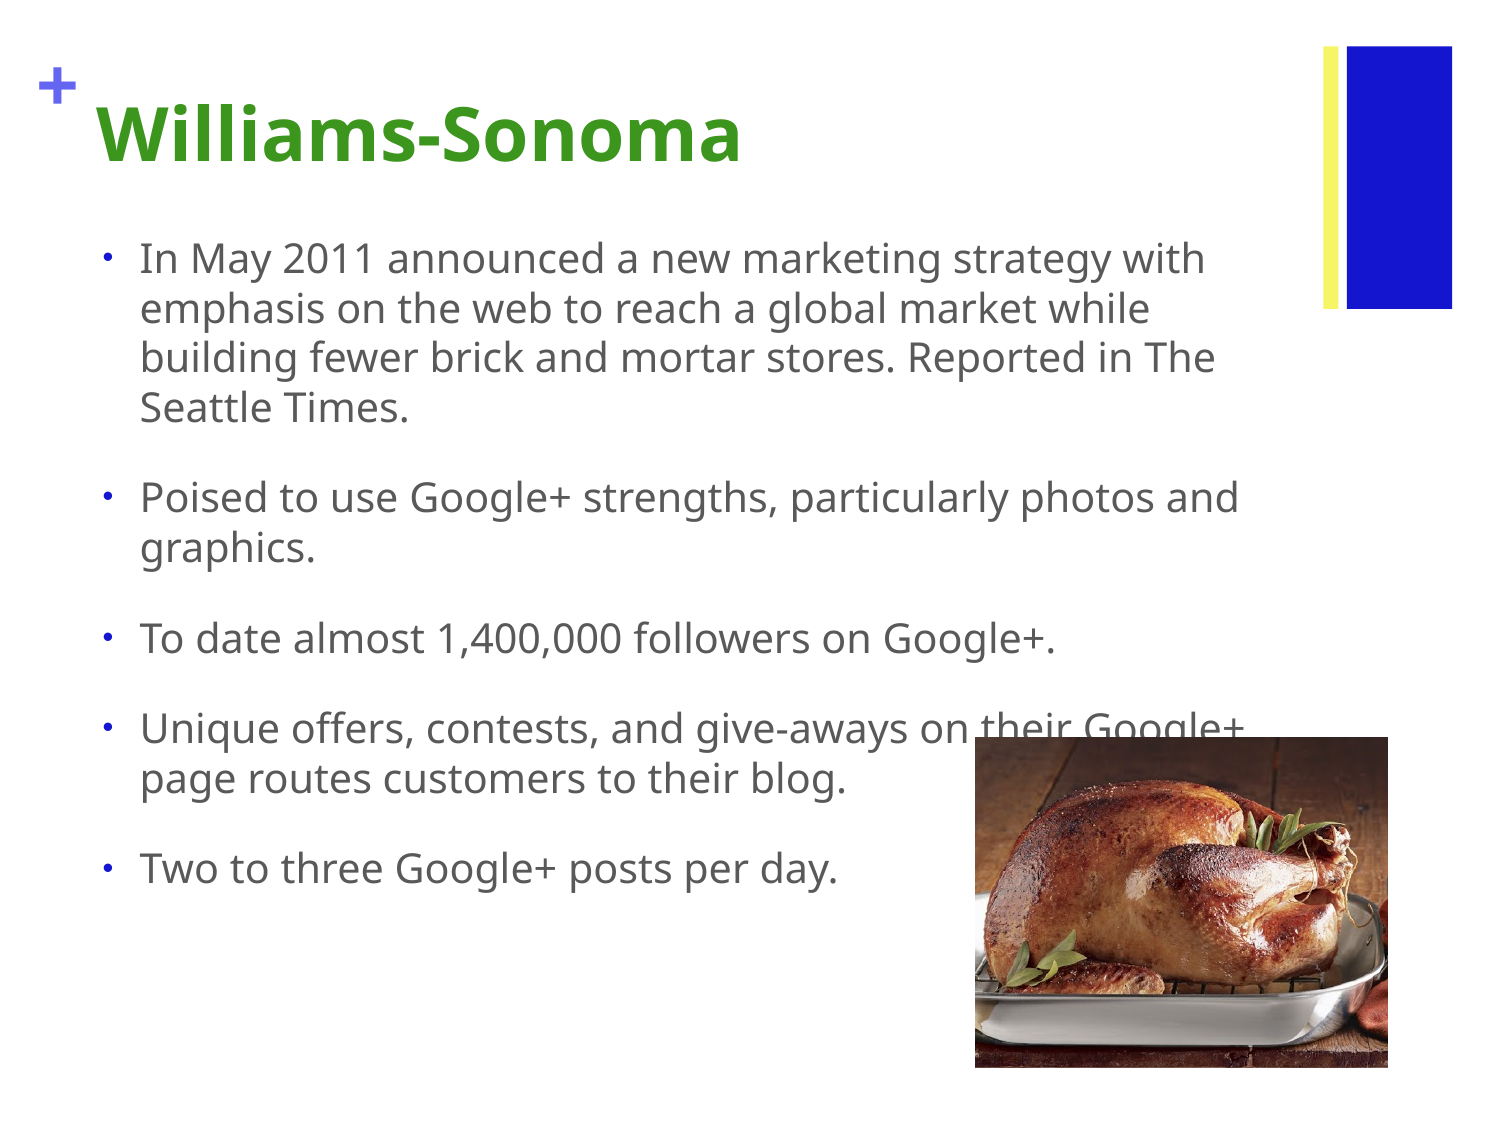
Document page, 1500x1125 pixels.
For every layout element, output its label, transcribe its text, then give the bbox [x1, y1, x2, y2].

title Williams-Sonoma [81, 79, 1322, 263]
picture [974, 736, 1388, 1069]
list In May 2011 announced a new marketing strategy with emphasis on the web to reach a global market while building fewer brick and mortar stores. Reported in The Seattle Times. Poised to use Google+ strengths, particularly photos and graphics. To date almost 1,400,000 followers on Google+. Unique offers, contests, and give-aways on their Google+ page routes customers to their blog. Two to three Google+ posts per day. [87, 224, 1328, 905]
